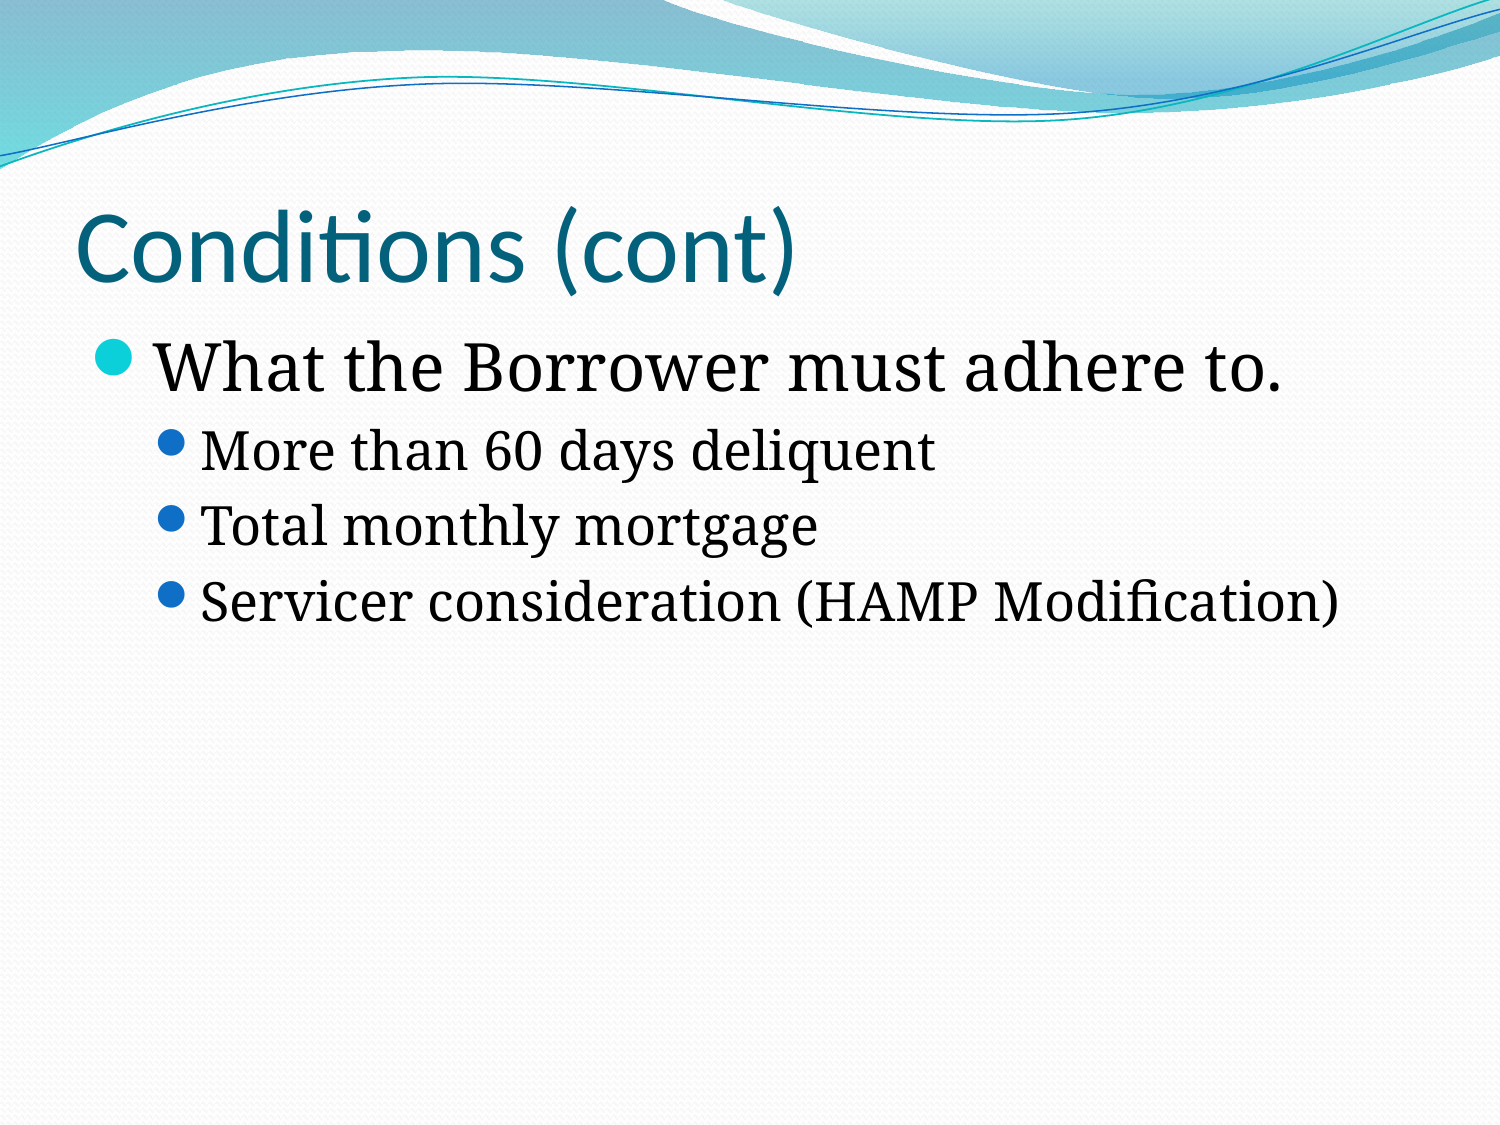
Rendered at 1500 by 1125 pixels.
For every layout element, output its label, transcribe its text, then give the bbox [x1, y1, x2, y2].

title Conditions (cont) [75, 115, 1425, 303]
list What the Borrower must adhere to. More than 60 days deliquent Total monthly mortgage Servicer consideration (HAMP Modification) [75, 317, 1425, 1038]
